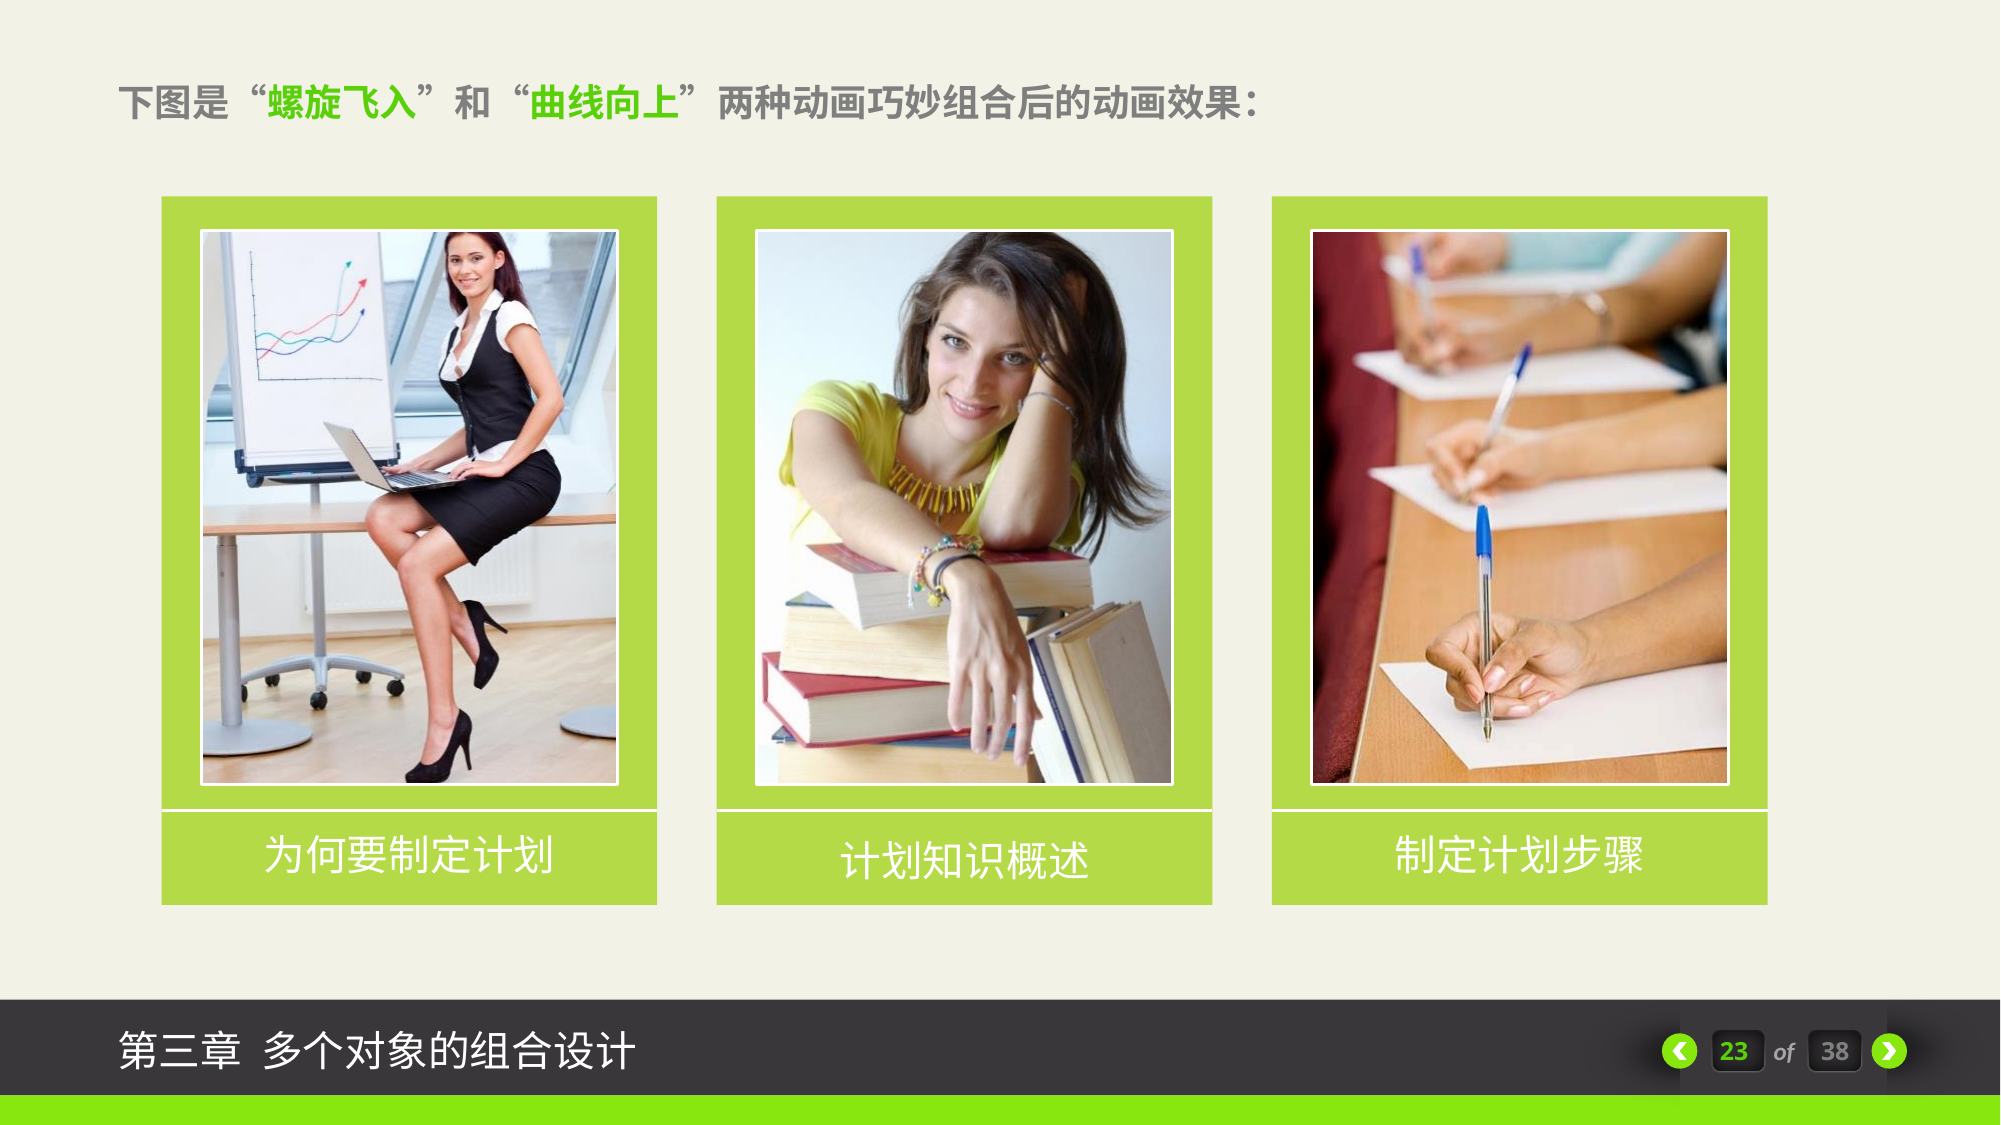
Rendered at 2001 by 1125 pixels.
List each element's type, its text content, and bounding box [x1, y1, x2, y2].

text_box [716, 196, 1213, 905]
picture [757, 231, 1172, 783]
picture [1709, 1026, 1769, 1076]
picture [1567, 992, 1693, 1110]
picture [1805, 1026, 1866, 1076]
picture [1875, 991, 2001, 1111]
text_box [161, 196, 658, 905]
text_box 下图是“螺旋飞入”和“曲线向上”两种动画巧妙组合后的动画效果： [102, 71, 1343, 132]
picture [202, 231, 617, 783]
picture [1313, 231, 1727, 783]
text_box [1271, 196, 1768, 905]
